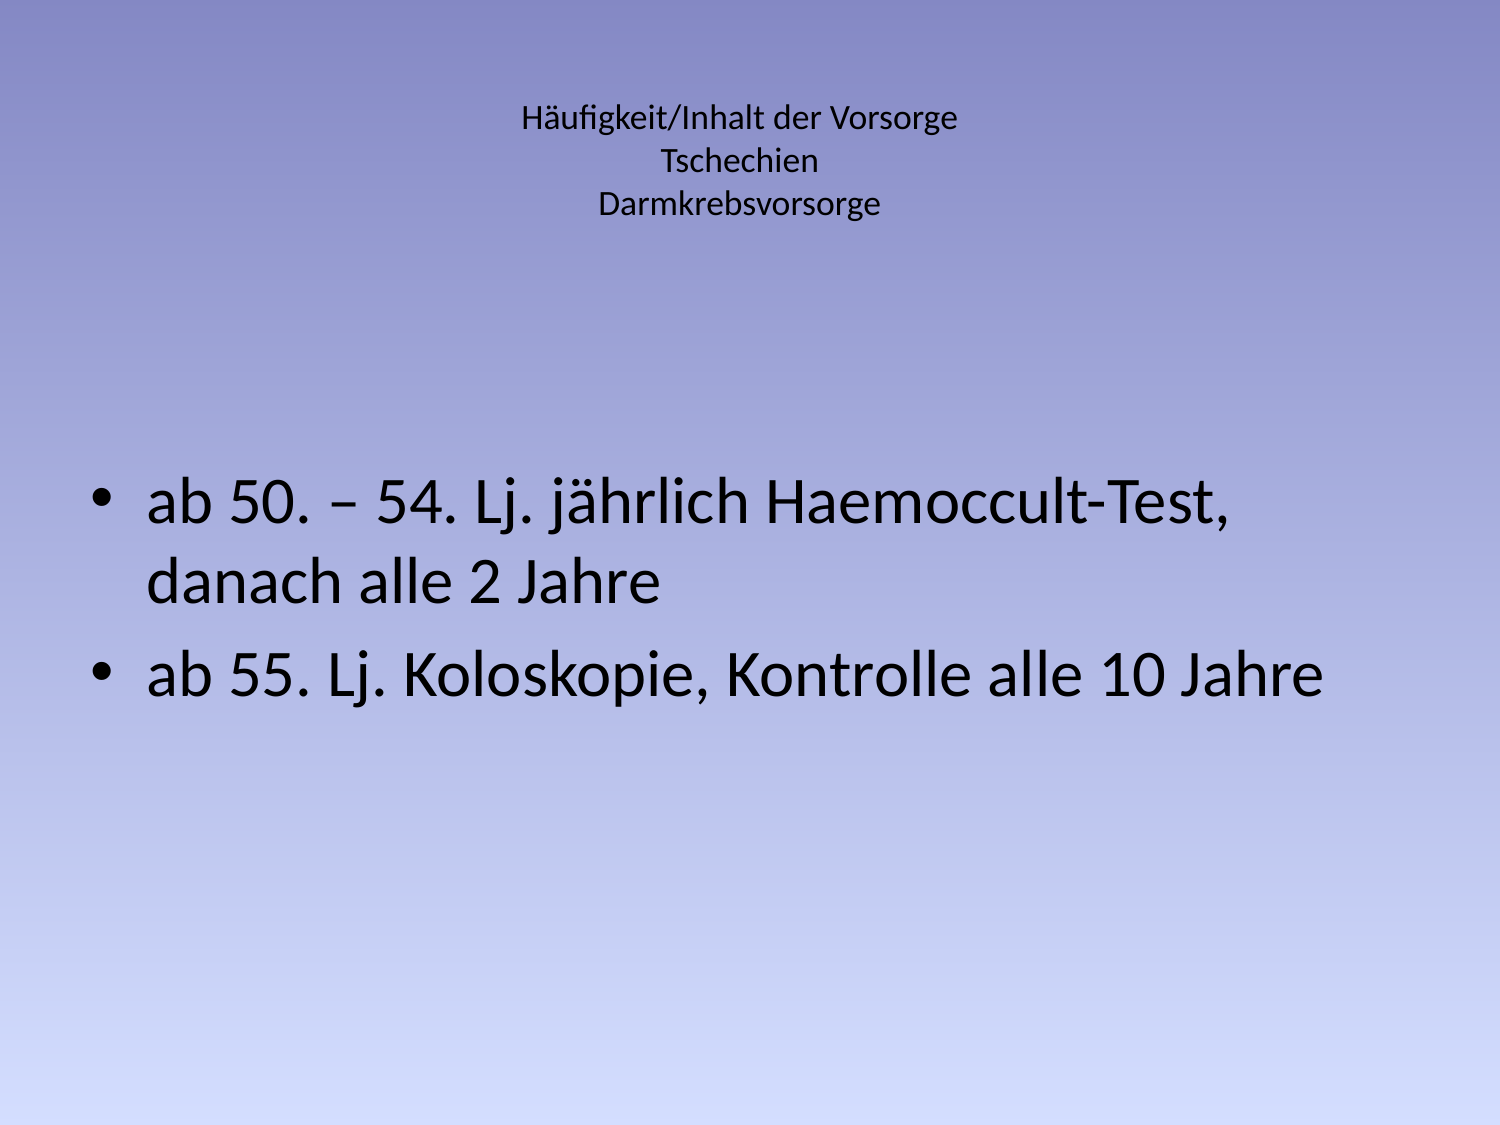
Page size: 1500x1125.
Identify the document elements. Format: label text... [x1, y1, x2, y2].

title Häufigkeit/Inhalt der Vorsorge Tschechien Darmkrebsvorsorge [64, 42, 1415, 231]
list ab 50. – 54. Lj. jährlich Haemoccult-Test, danach alle 2 Jahre ab 55. Lj. Koloskopie, Kontrolle alle 10 Jahre [75, 262, 1425, 1005]
